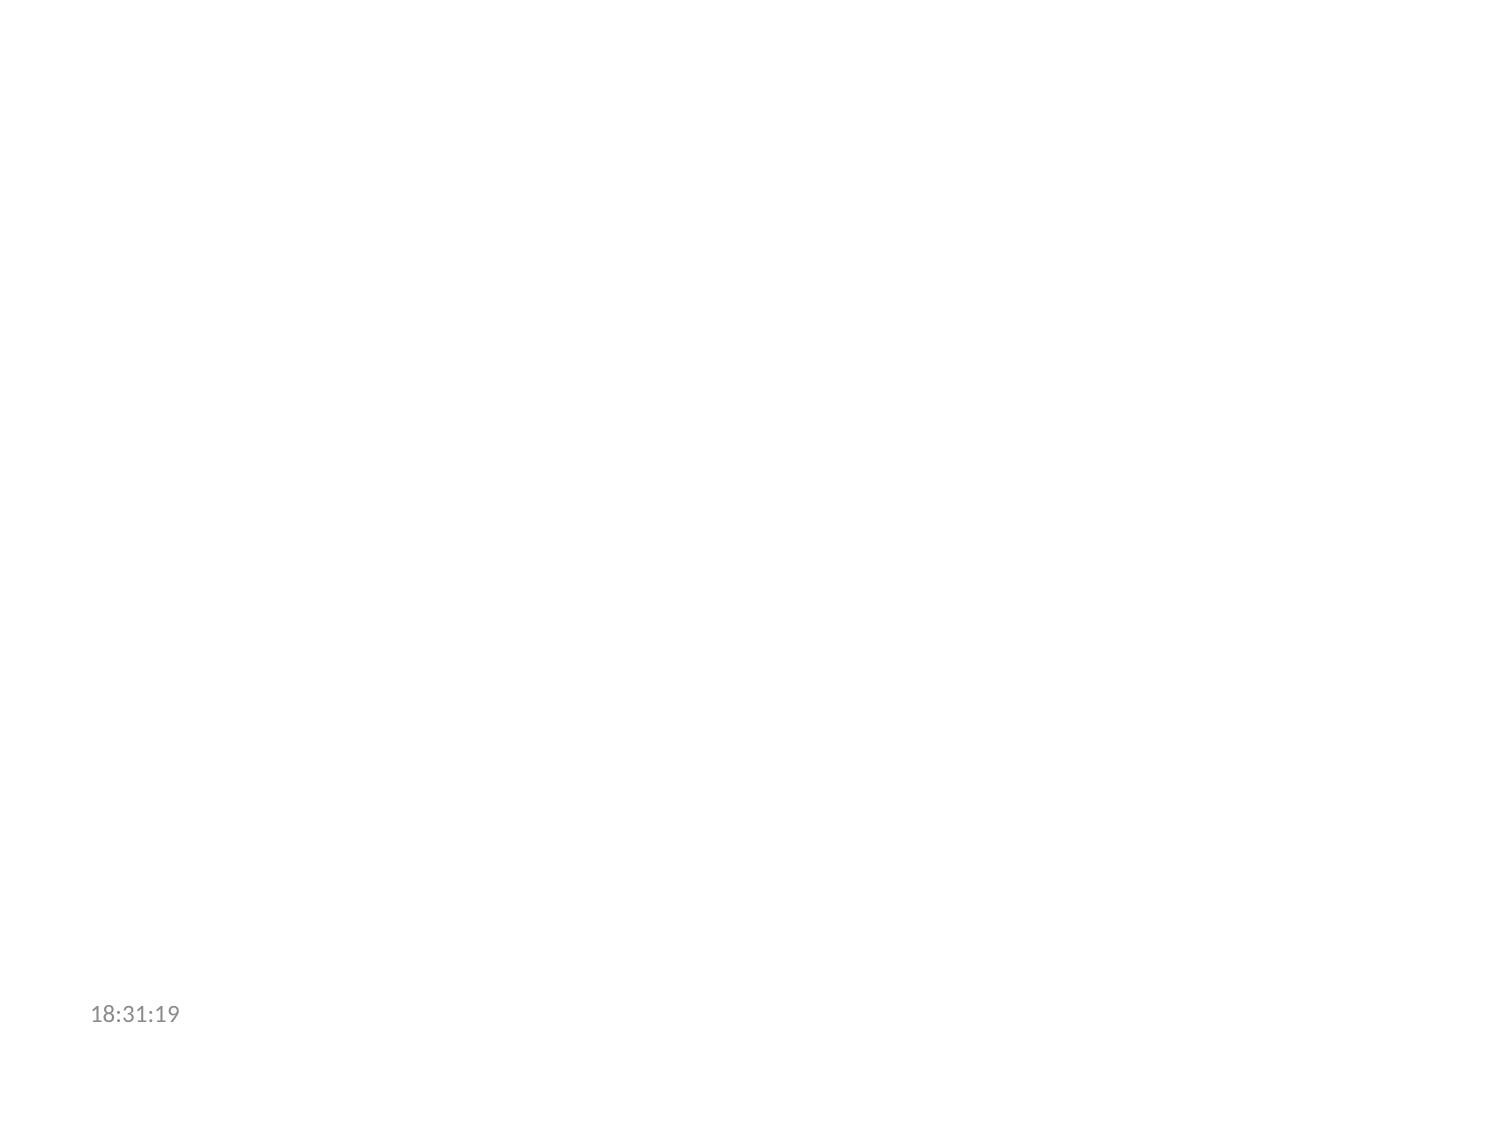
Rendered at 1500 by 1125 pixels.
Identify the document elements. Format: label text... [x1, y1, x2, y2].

text_box 15:35:09 [75, 982, 425, 1043]
